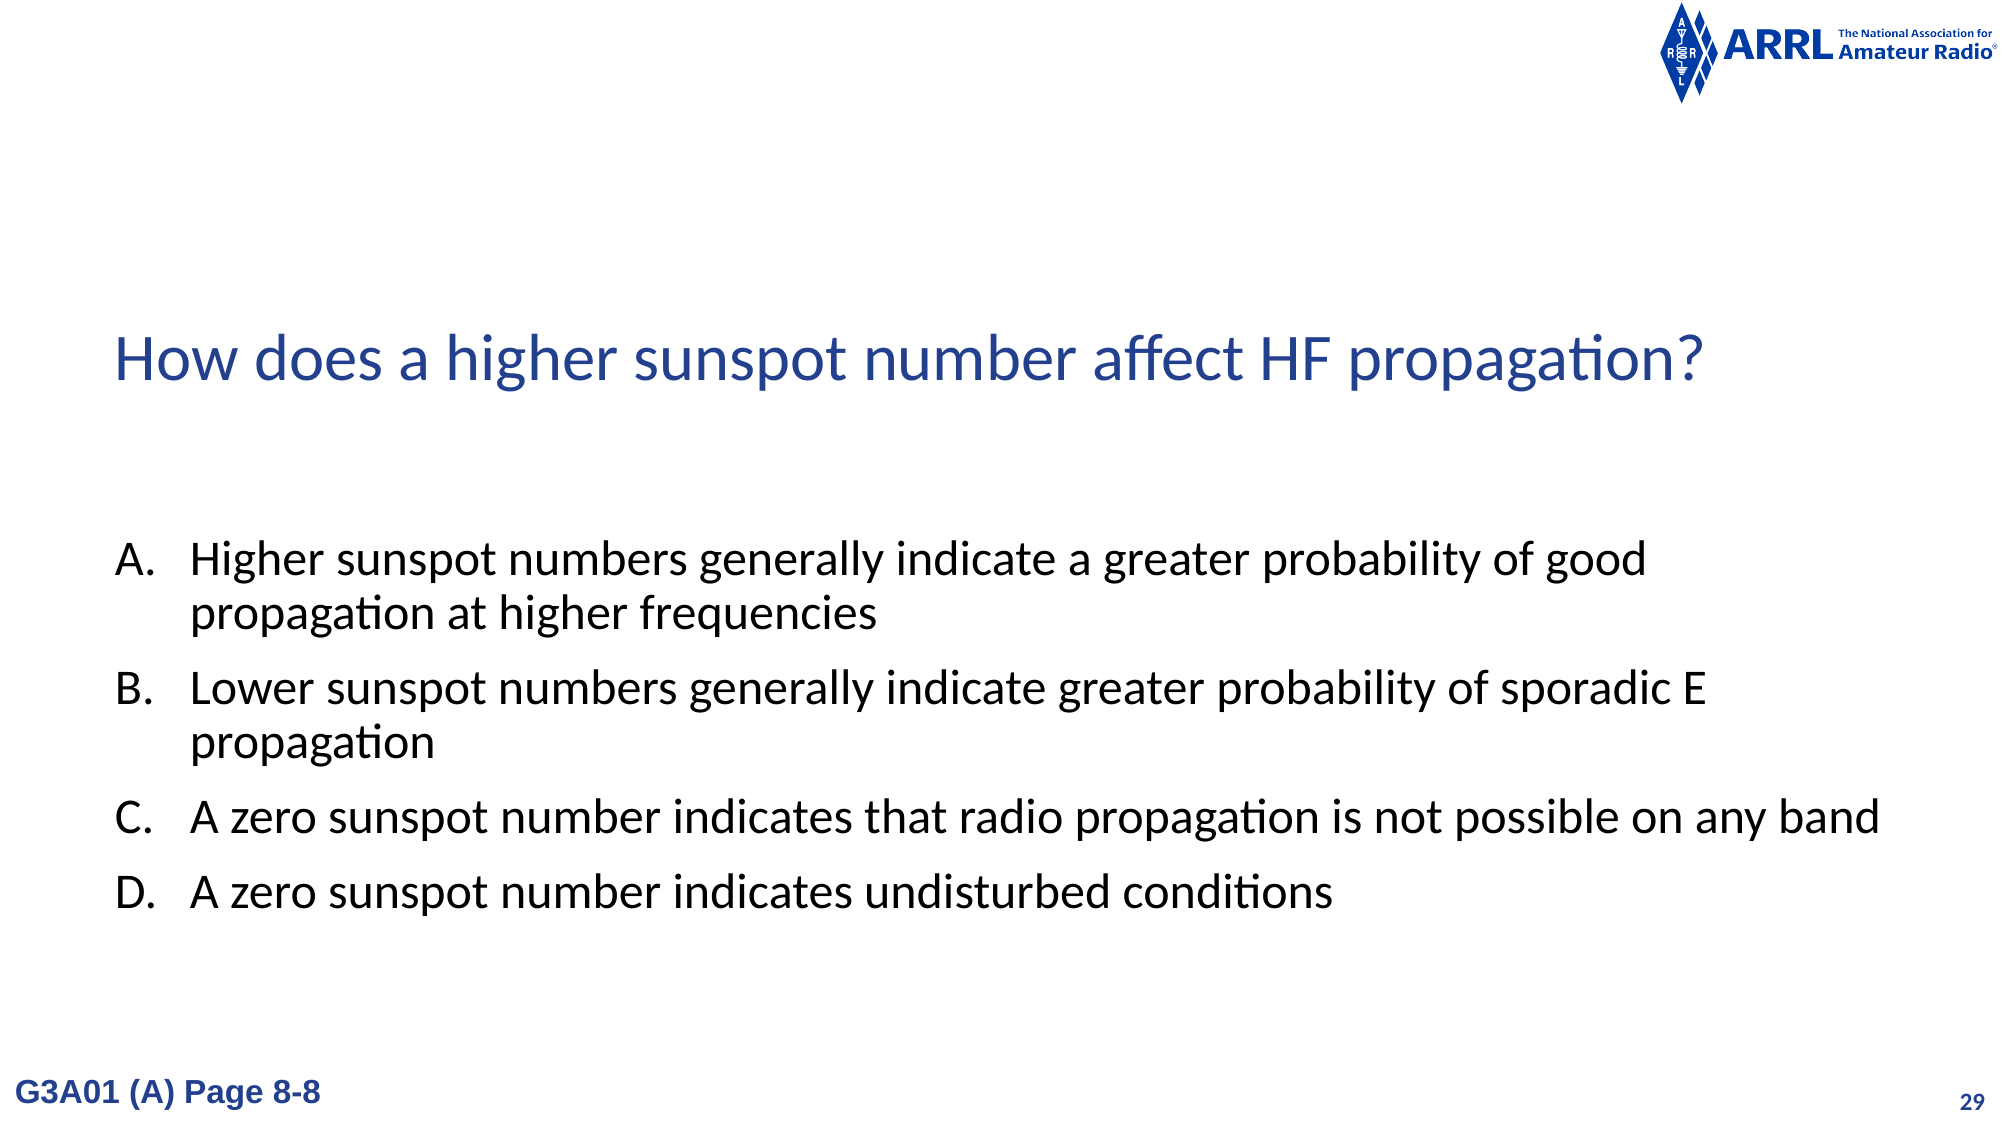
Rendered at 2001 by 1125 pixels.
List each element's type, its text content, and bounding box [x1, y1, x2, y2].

picture [1658, 0, 1999, 106]
title How does a higher sunspot number affect HF propagation? [99, 249, 1900, 468]
text_box 29 [1875, 1077, 2000, 1123]
list Higher sunspot numbers generally indicate a greater probability of good propagation at higher frequencies Lower sunspot numbers generally indicate greater probability of sporadic E propagation A zero sunspot number indicates that radio propagation is not possible on any band A zero sunspot number indicates undisturbed conditions [99, 525, 1900, 1005]
text_box G3A01 (A) Page 8-8 [0, 1062, 1313, 1118]
